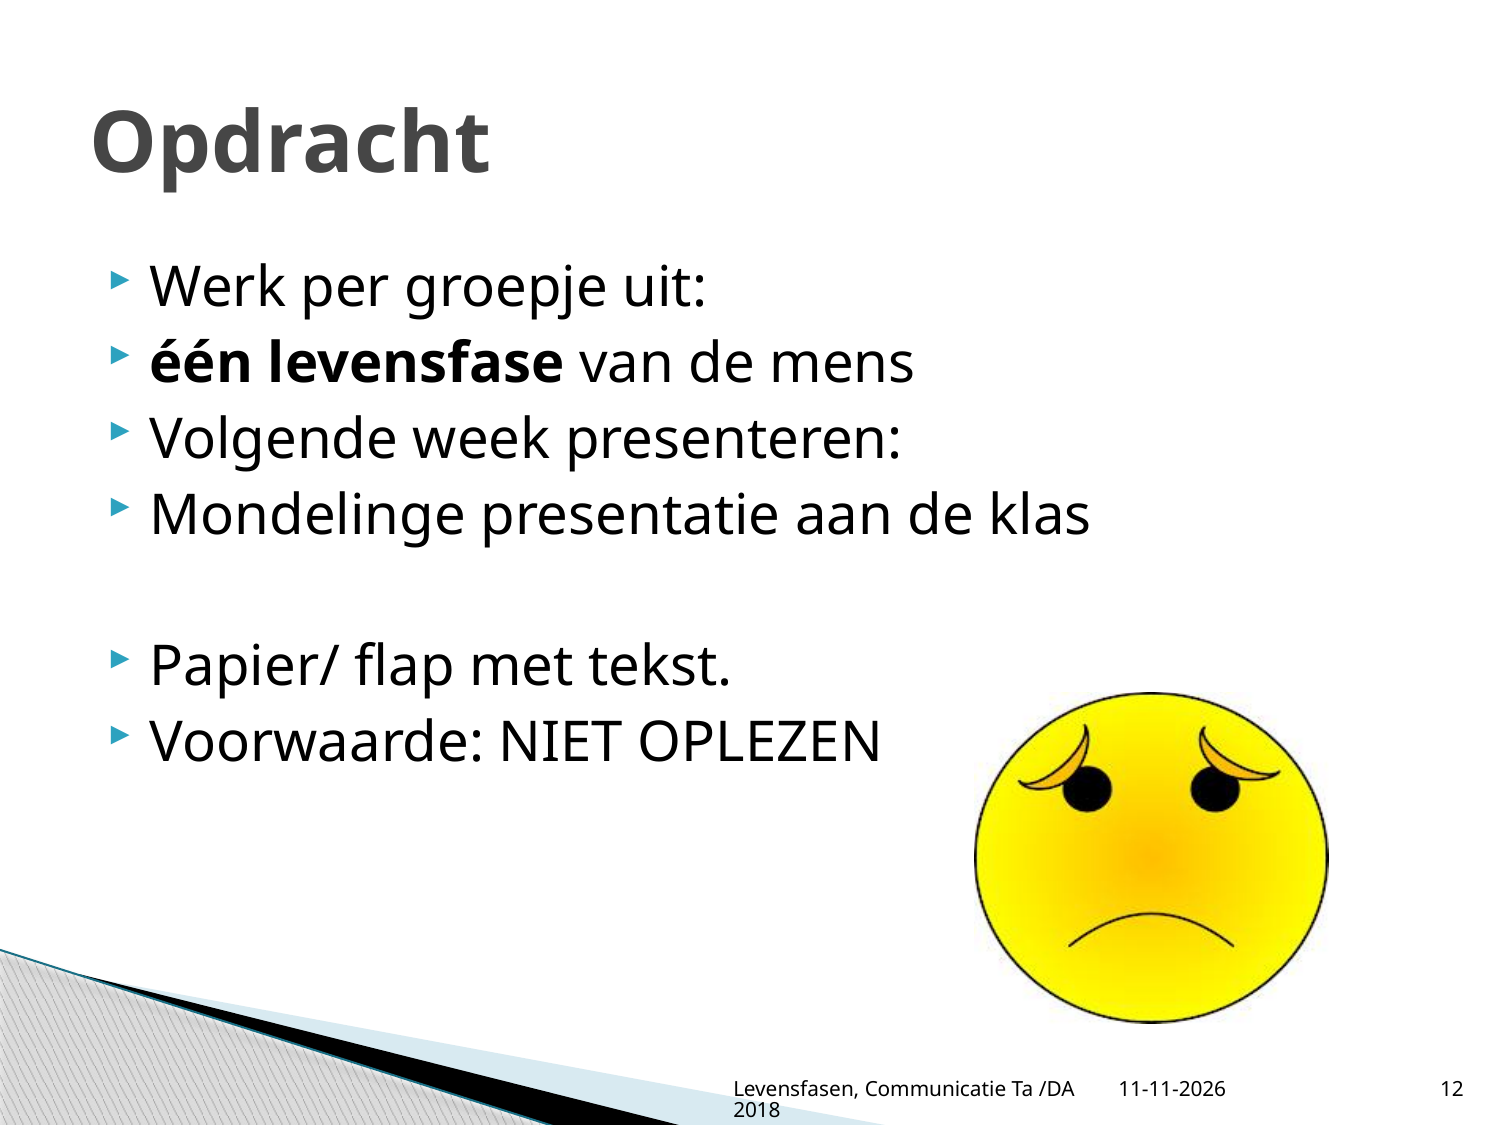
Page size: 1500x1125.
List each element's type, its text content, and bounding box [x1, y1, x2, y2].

slide_number 12 [1418, 1051, 1479, 1112]
list Werk per groepje uit: één levensfase van de mens Volgende week presenteren: Mondelinge presentatie aan de klas Papier/ flap met tekst. Voorwaarde: NIET OPLEZEN [75, 243, 1425, 986]
footer Levensfasen, Communicatie Ta /DA 2018 [718, 1051, 1105, 1112]
title Opdracht [75, 45, 1425, 233]
picture [974, 692, 1330, 1024]
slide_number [1105, 1051, 1418, 1112]
